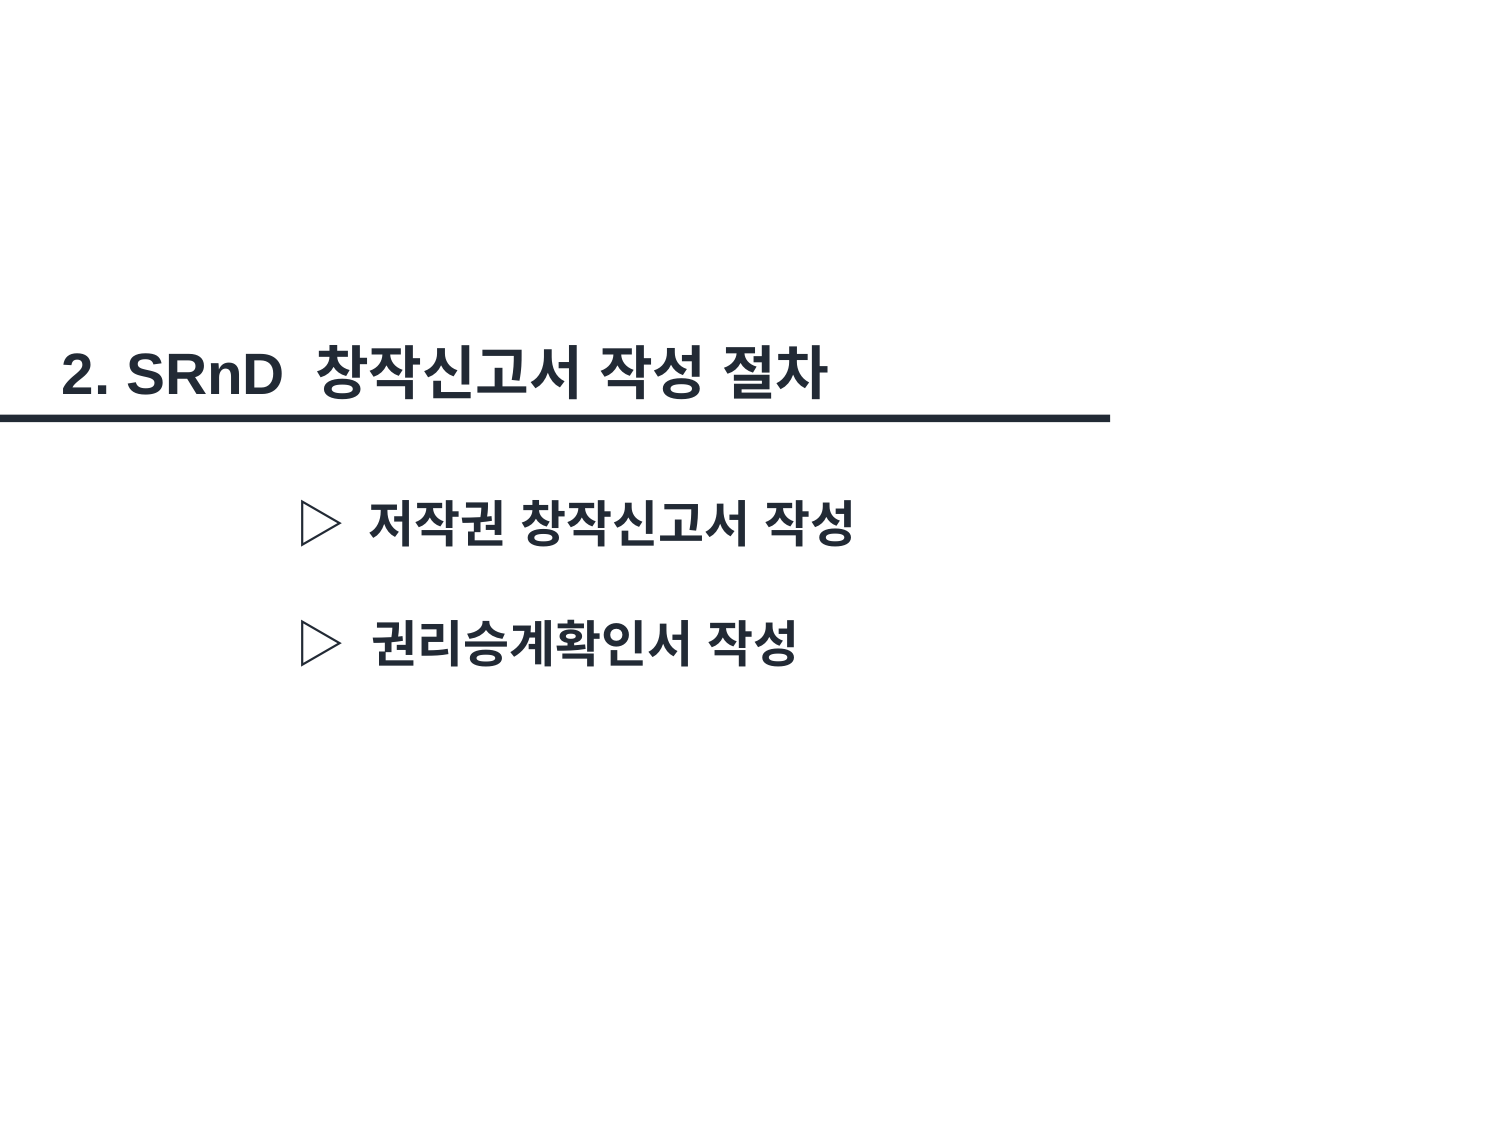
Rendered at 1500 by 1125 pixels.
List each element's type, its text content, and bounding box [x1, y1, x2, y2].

text_box ▷ 저작권 창작신고서 작성 ▷ 권리승계확인서 작성 [281, 424, 872, 800]
text_box [0, 414, 1111, 423]
text_box 2. SRnD 창작신고서 작성 절차 [46, 328, 845, 414]
